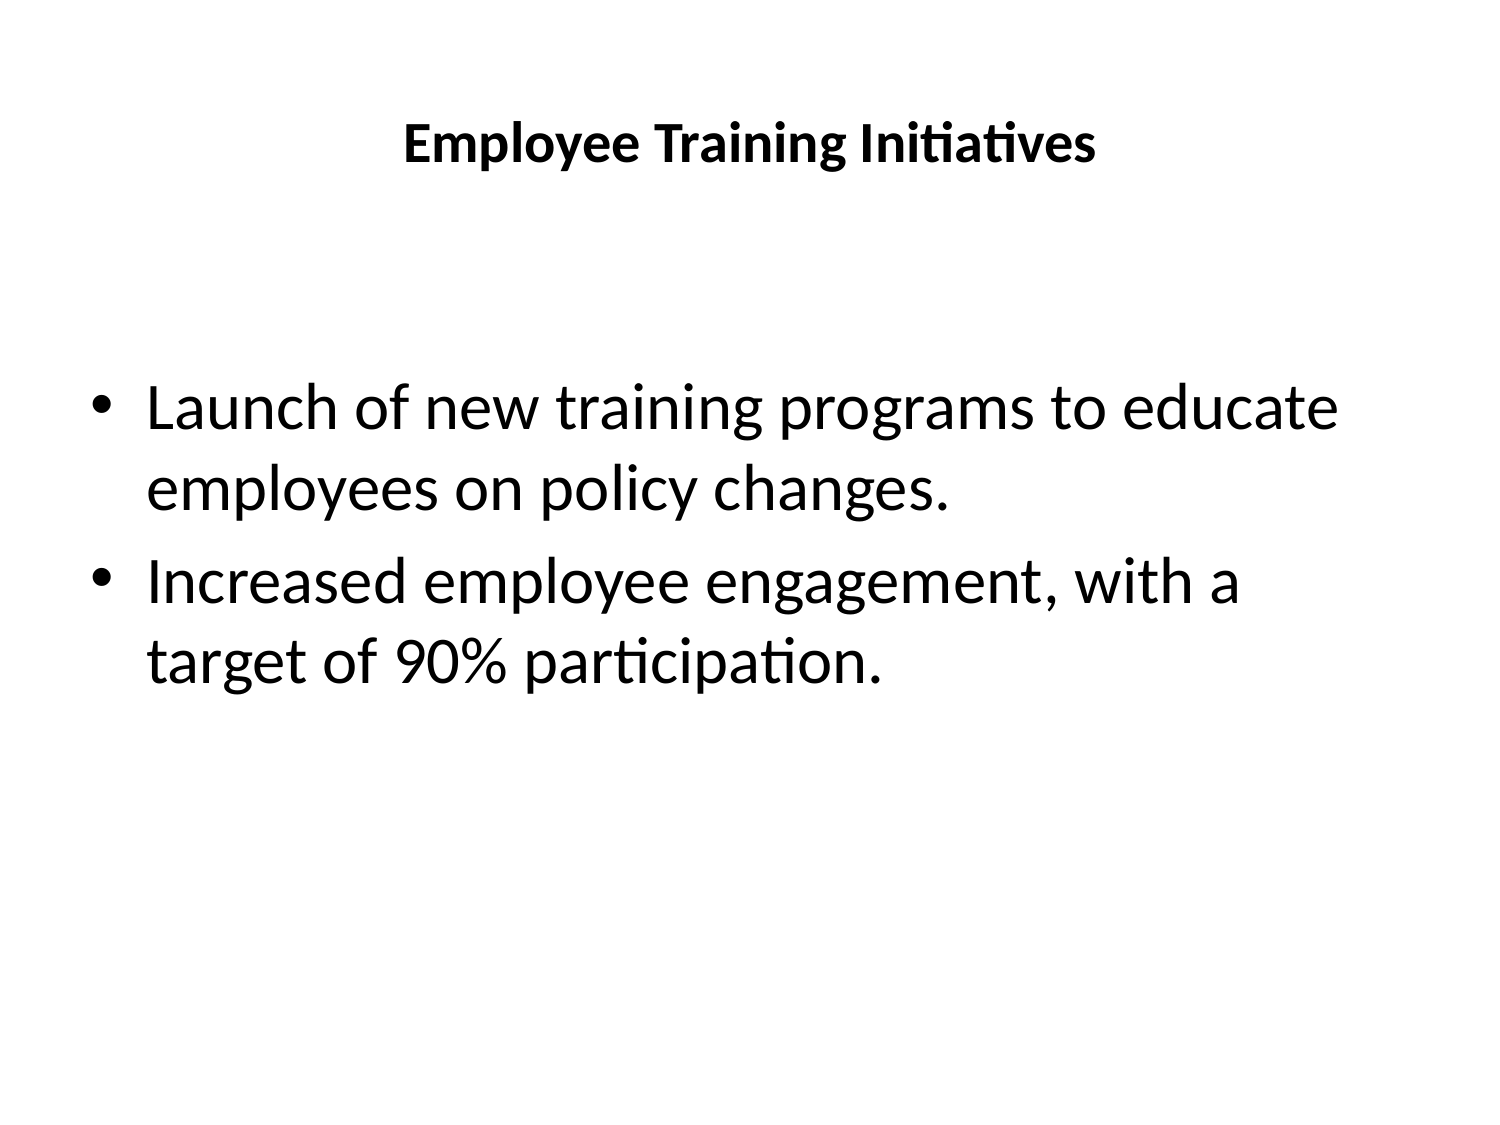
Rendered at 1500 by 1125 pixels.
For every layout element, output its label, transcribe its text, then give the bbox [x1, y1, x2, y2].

title Employee Training Initiatives [75, 45, 1425, 233]
list Launch of new training programs to educate employees on policy changes. Increased employee engagement, with a target of 90% participation. [75, 262, 1425, 1005]
